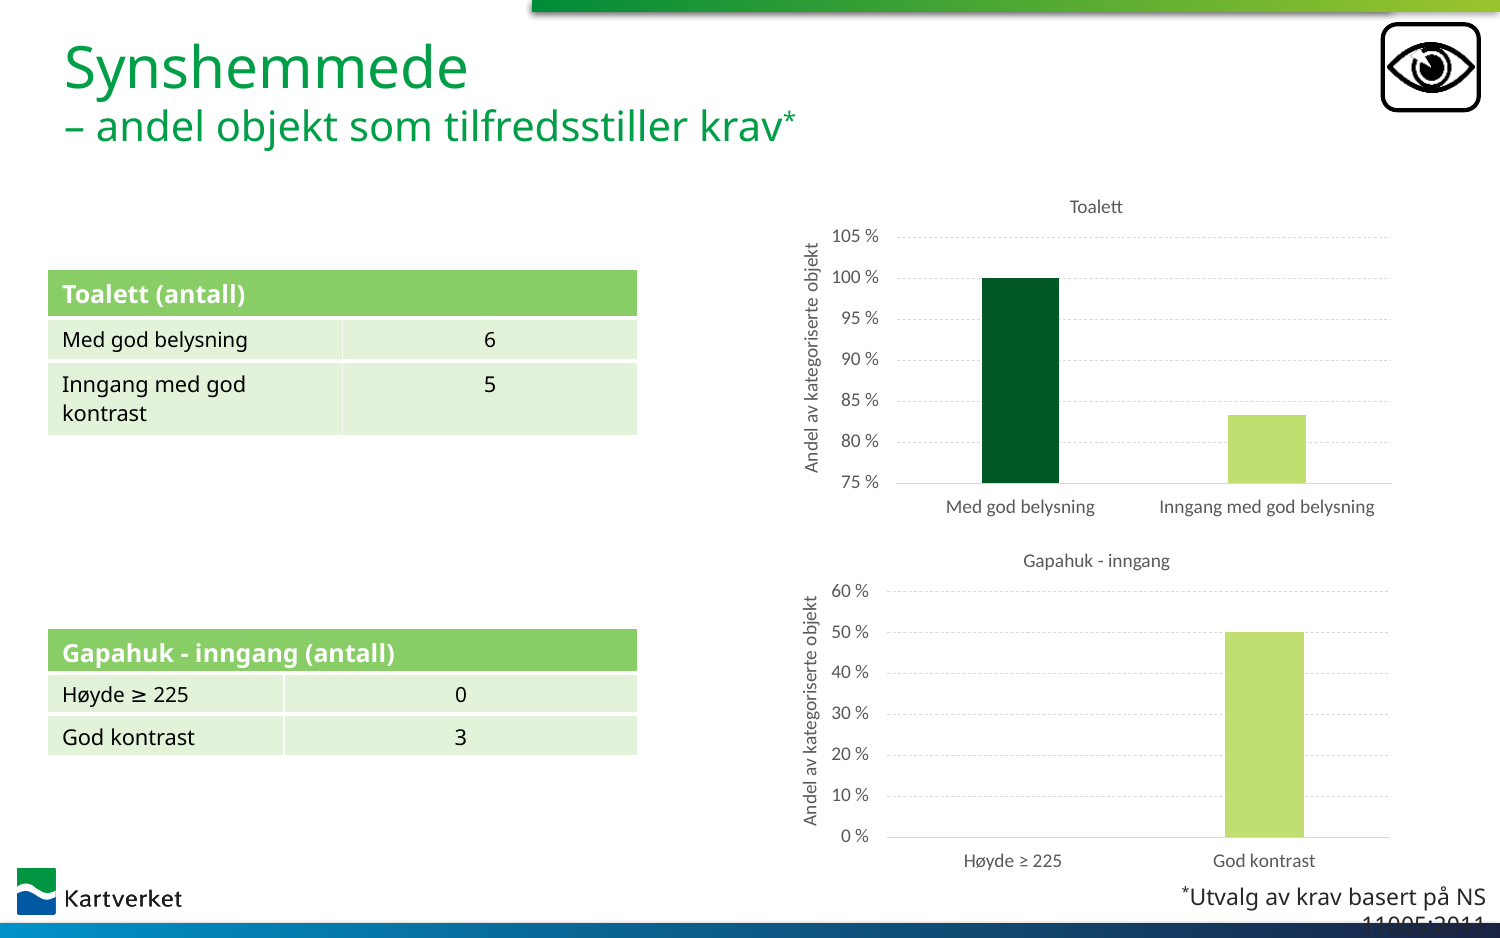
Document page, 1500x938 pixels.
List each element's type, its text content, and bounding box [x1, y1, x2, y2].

table_cell Høyde ≥ 225 [48, 675, 283, 712]
text_box Synshemmede – andel objekt som tilfredsstiller krav* [49, 24, 1431, 158]
table_cell 6 [343, 320, 637, 359]
text_box *Utvalg av krav basert på NS 11005:2011 [1068, 873, 1500, 938]
table_header Gapahuk - inngang (antall) [48, 629, 637, 671]
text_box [1382, 24, 1480, 111]
table_cell God kontrast [48, 716, 283, 755]
table_cell Med god belysning [48, 320, 342, 359]
table_cell 3 [285, 716, 637, 755]
picture [791, 541, 1402, 880]
table_header Toalett (antall) [48, 270, 637, 316]
table_cell Inngang med god kontrast [48, 363, 342, 435]
picture [791, 187, 1402, 526]
table_cell 0 [285, 675, 637, 712]
table_cell 5 [343, 363, 637, 435]
